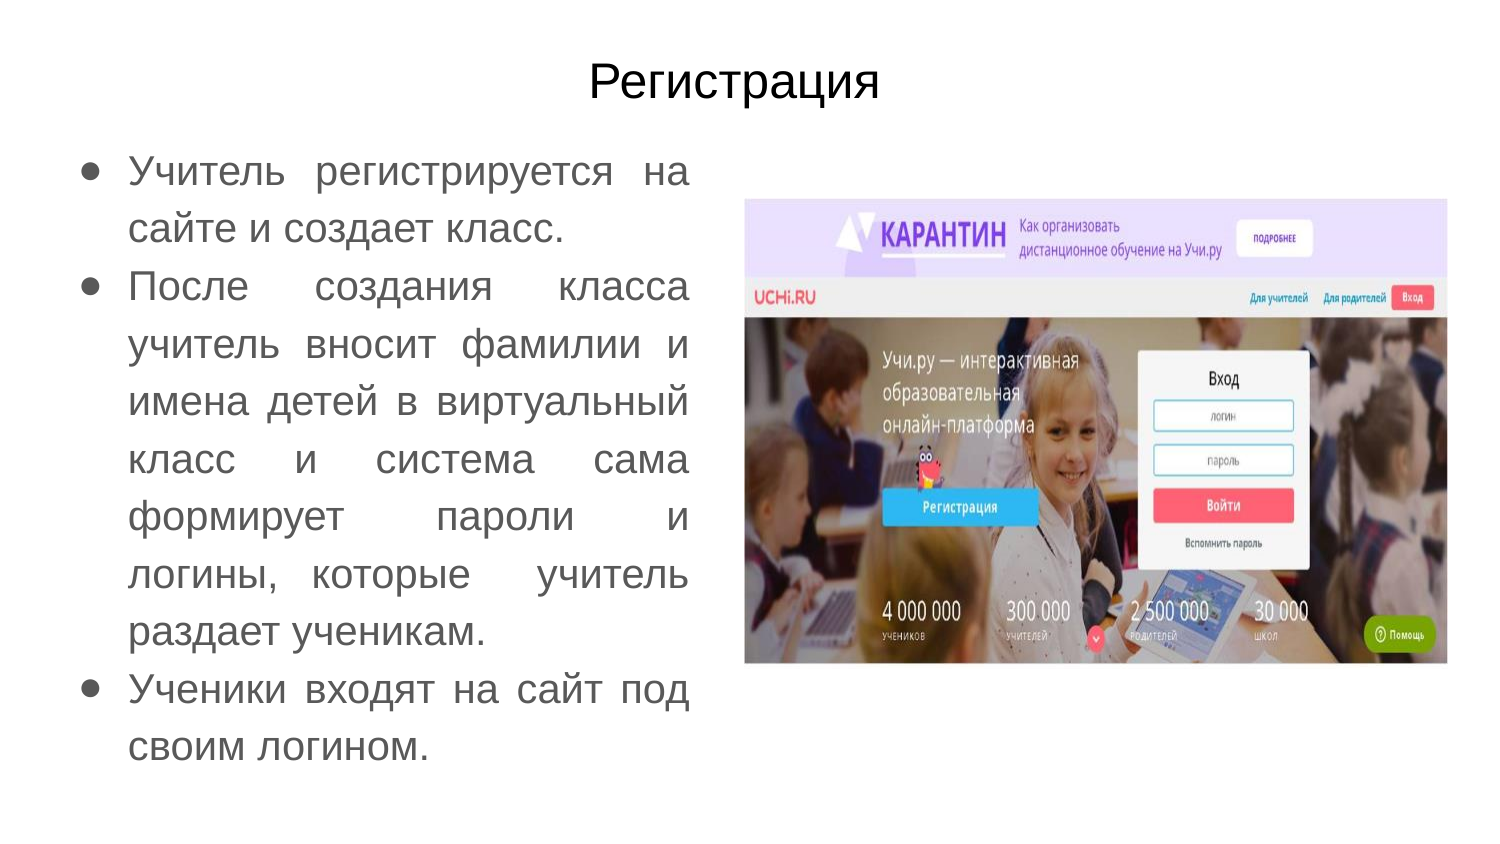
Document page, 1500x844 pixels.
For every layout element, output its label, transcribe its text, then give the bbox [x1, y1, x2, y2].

list Учитель регистрируется на сайте и создает класс. После создания класса учитель вносит фамилии и имена детей в виртуальный класс и система сама формирует пароли и логины, которые учитель раздает ученикам. Ученики входят на сайт под своим логином. [37, 121, 705, 643]
picture [744, 197, 1448, 669]
title Регистрация [573, 0, 1034, 124]
